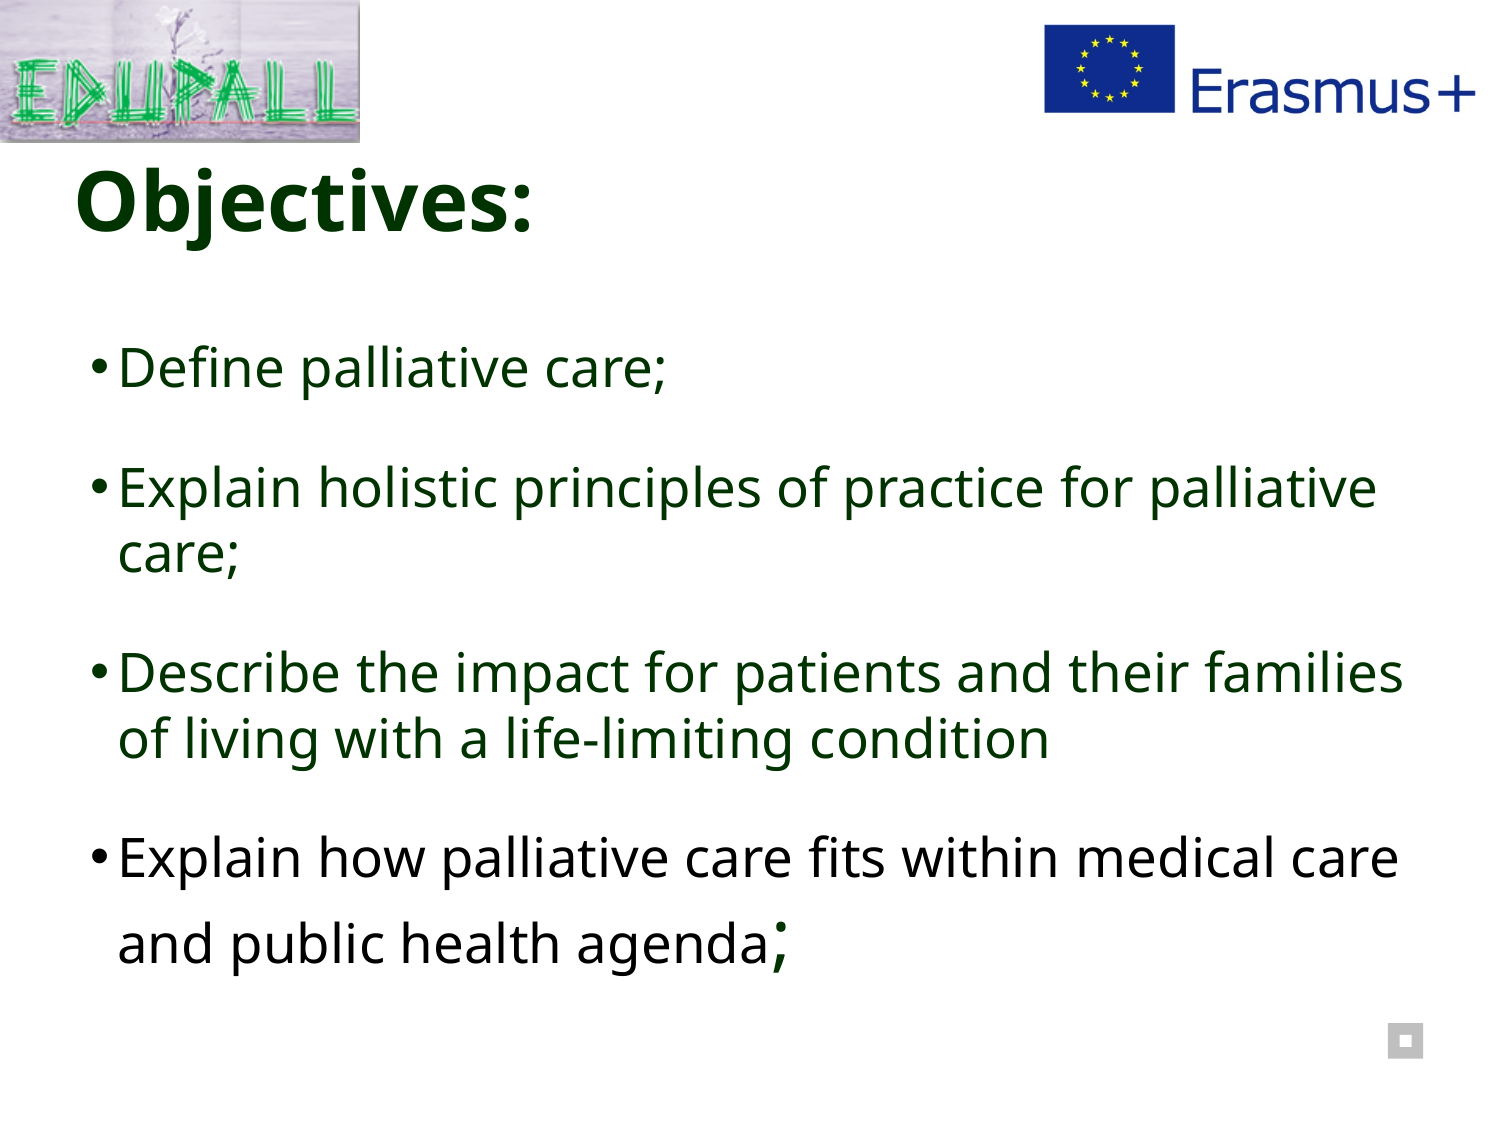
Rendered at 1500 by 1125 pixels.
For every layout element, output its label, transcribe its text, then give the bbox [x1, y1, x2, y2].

list Define palliative care; Explain holistic principles of practice for palliative care; Describe the impact for patients and their families of living with a life-limiting condition Explain how palliative care fits within medical care and public health agenda; [75, 325, 1459, 988]
title Objectives: [58, 110, 1453, 299]
picture [1019, 0, 1500, 138]
picture [0, 0, 360, 143]
